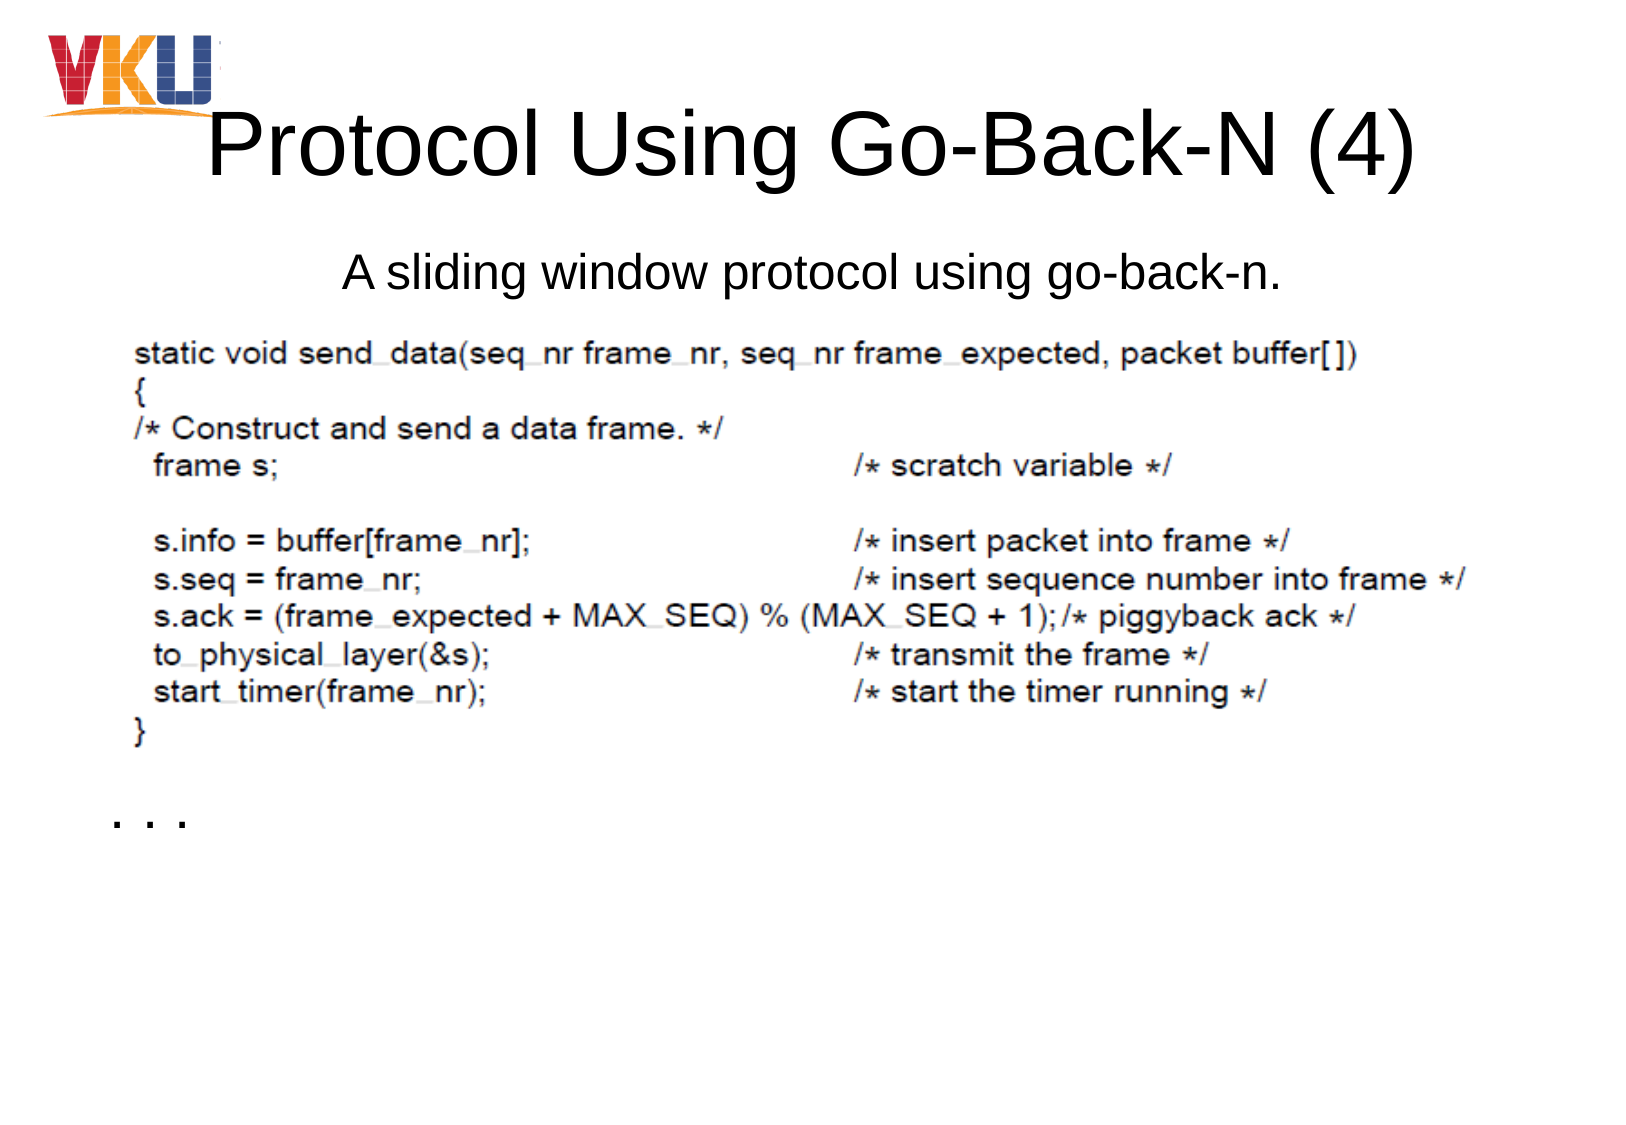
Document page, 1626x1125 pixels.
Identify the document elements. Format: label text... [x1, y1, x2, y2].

picture [85, 324, 1527, 772]
text_box . . . [94, 780, 285, 848]
picture [32, 21, 228, 129]
title Protocol Using Go-Back-N (4) [81, 45, 1544, 232]
list A sliding window protocol using go-back-n. [81, 232, 1544, 1038]
